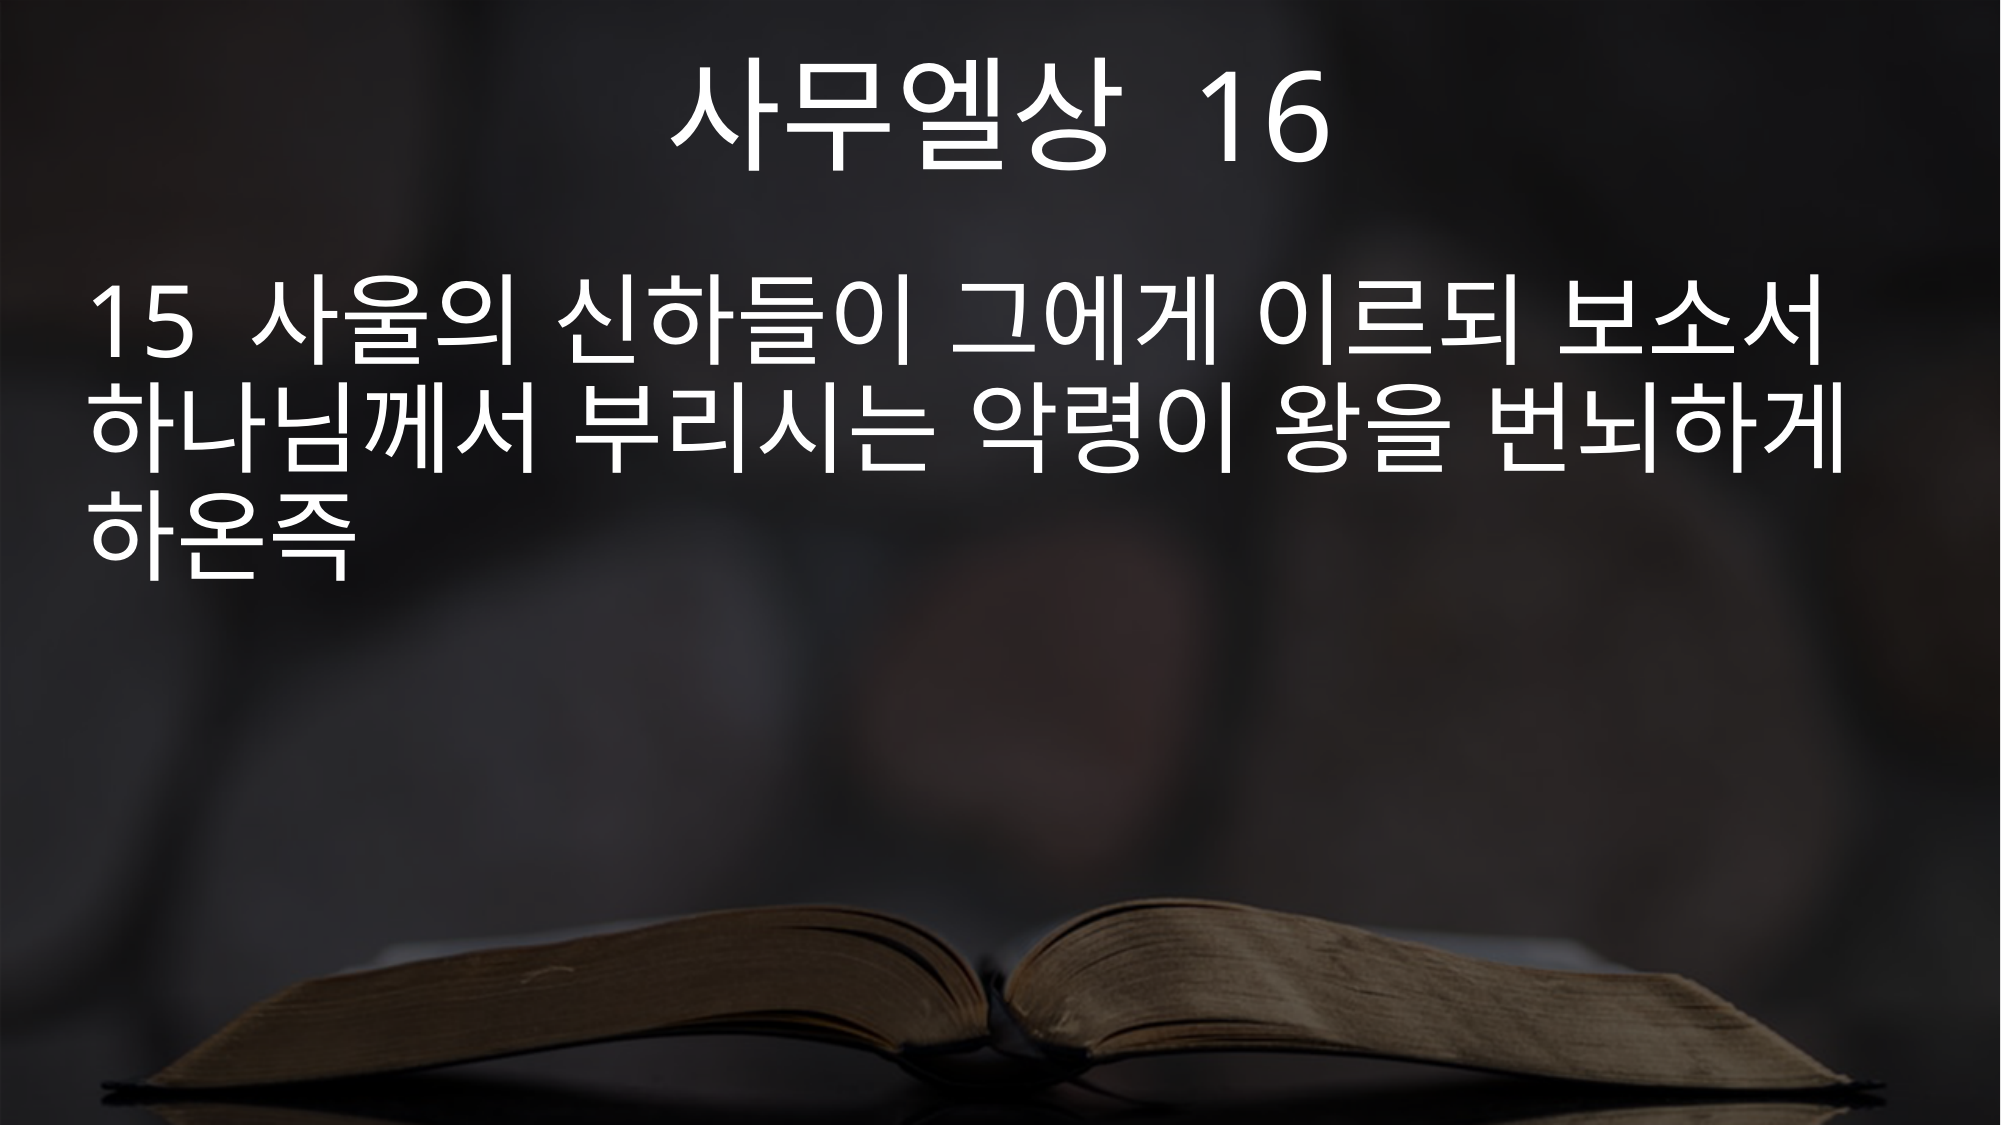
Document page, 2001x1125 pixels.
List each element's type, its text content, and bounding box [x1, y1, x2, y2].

list 15 사울의 신하들이 그에게 이르되 보소서 하나님께서 부리시는 악령이 왕을 번뇌하게 하온즉 [69, 263, 1953, 423]
footer 사무엘상 16 [0, 32, 2000, 192]
picture [0, 0, 2001, 1125]
